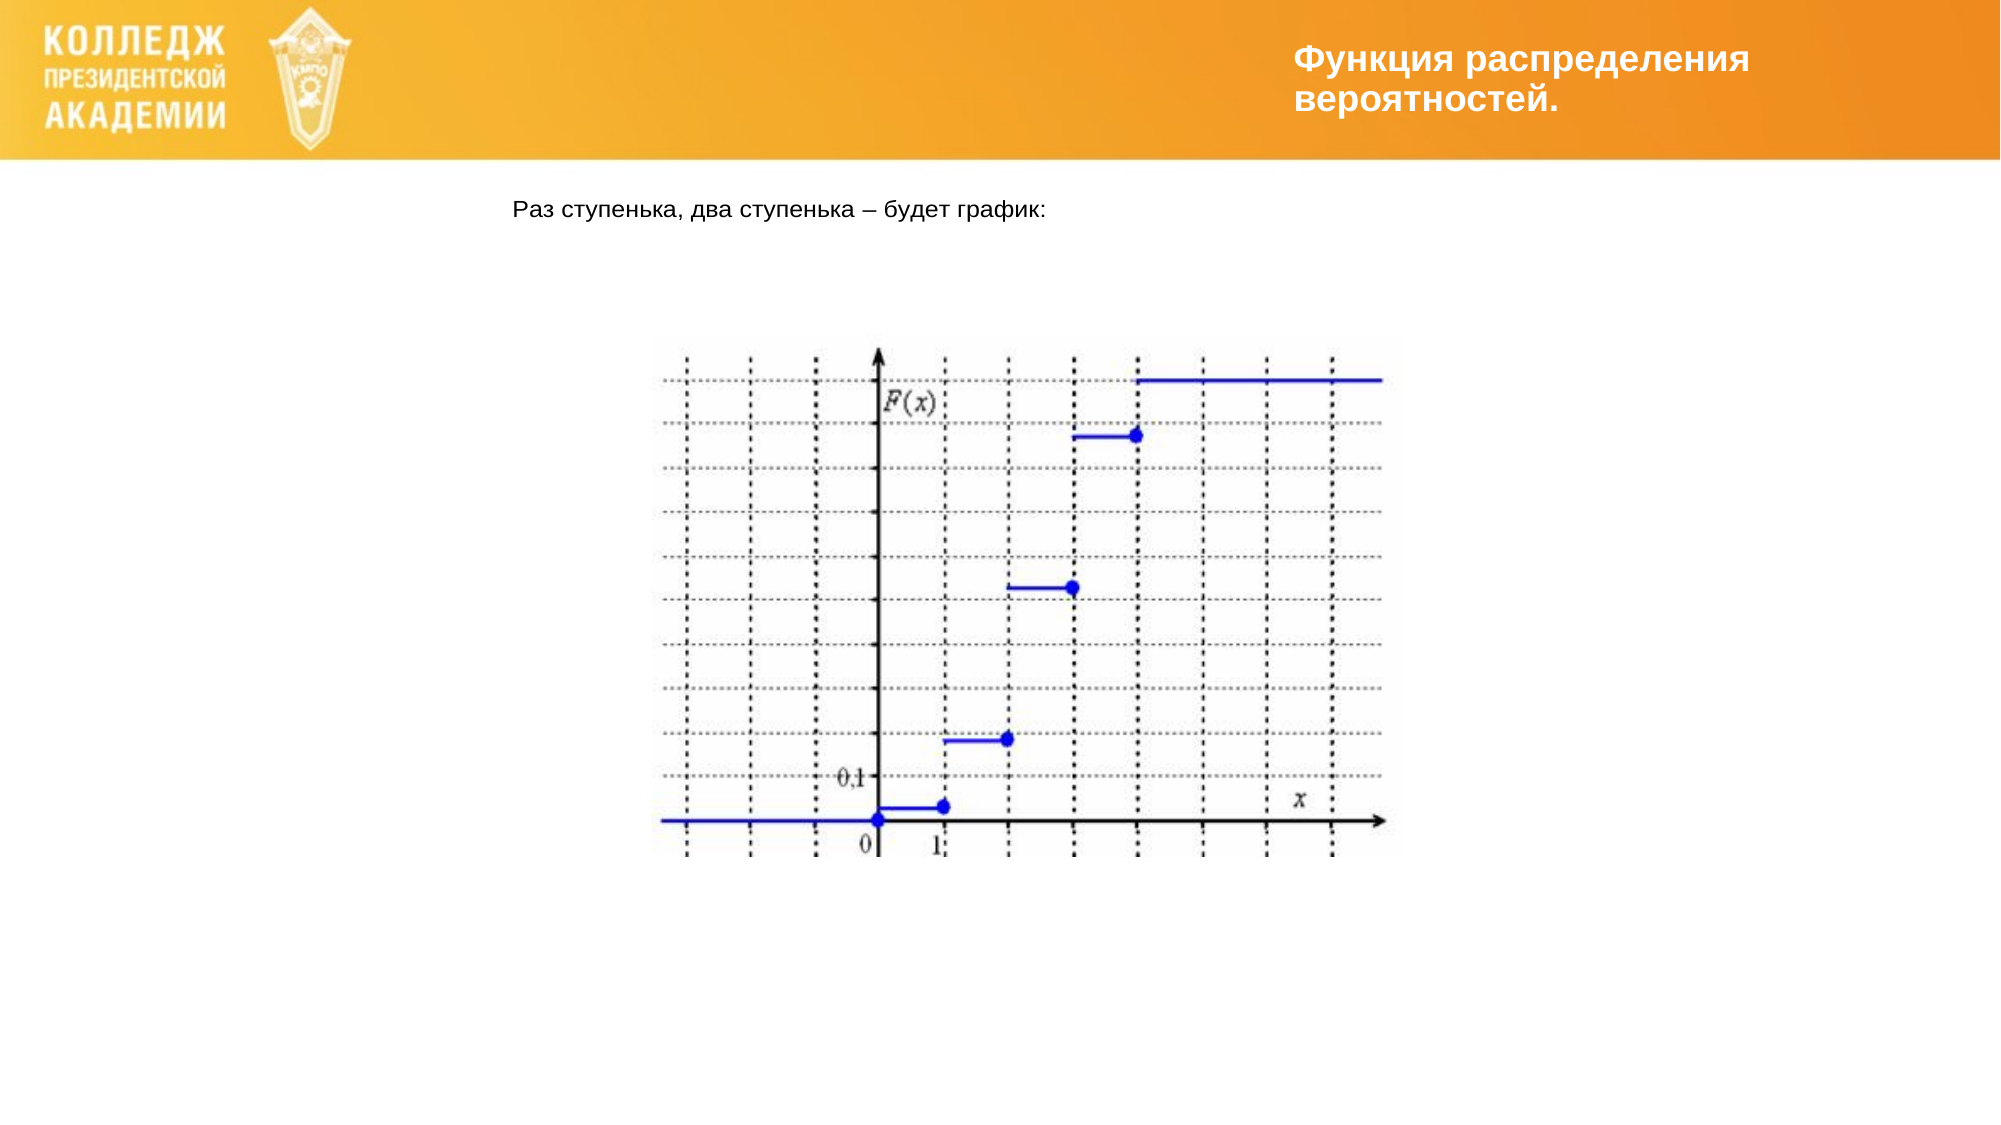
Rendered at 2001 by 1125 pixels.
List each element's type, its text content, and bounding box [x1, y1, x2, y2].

picture [0, 0, 2001, 1125]
text_box Функция распределения вероятностей. [1278, 32, 1879, 129]
